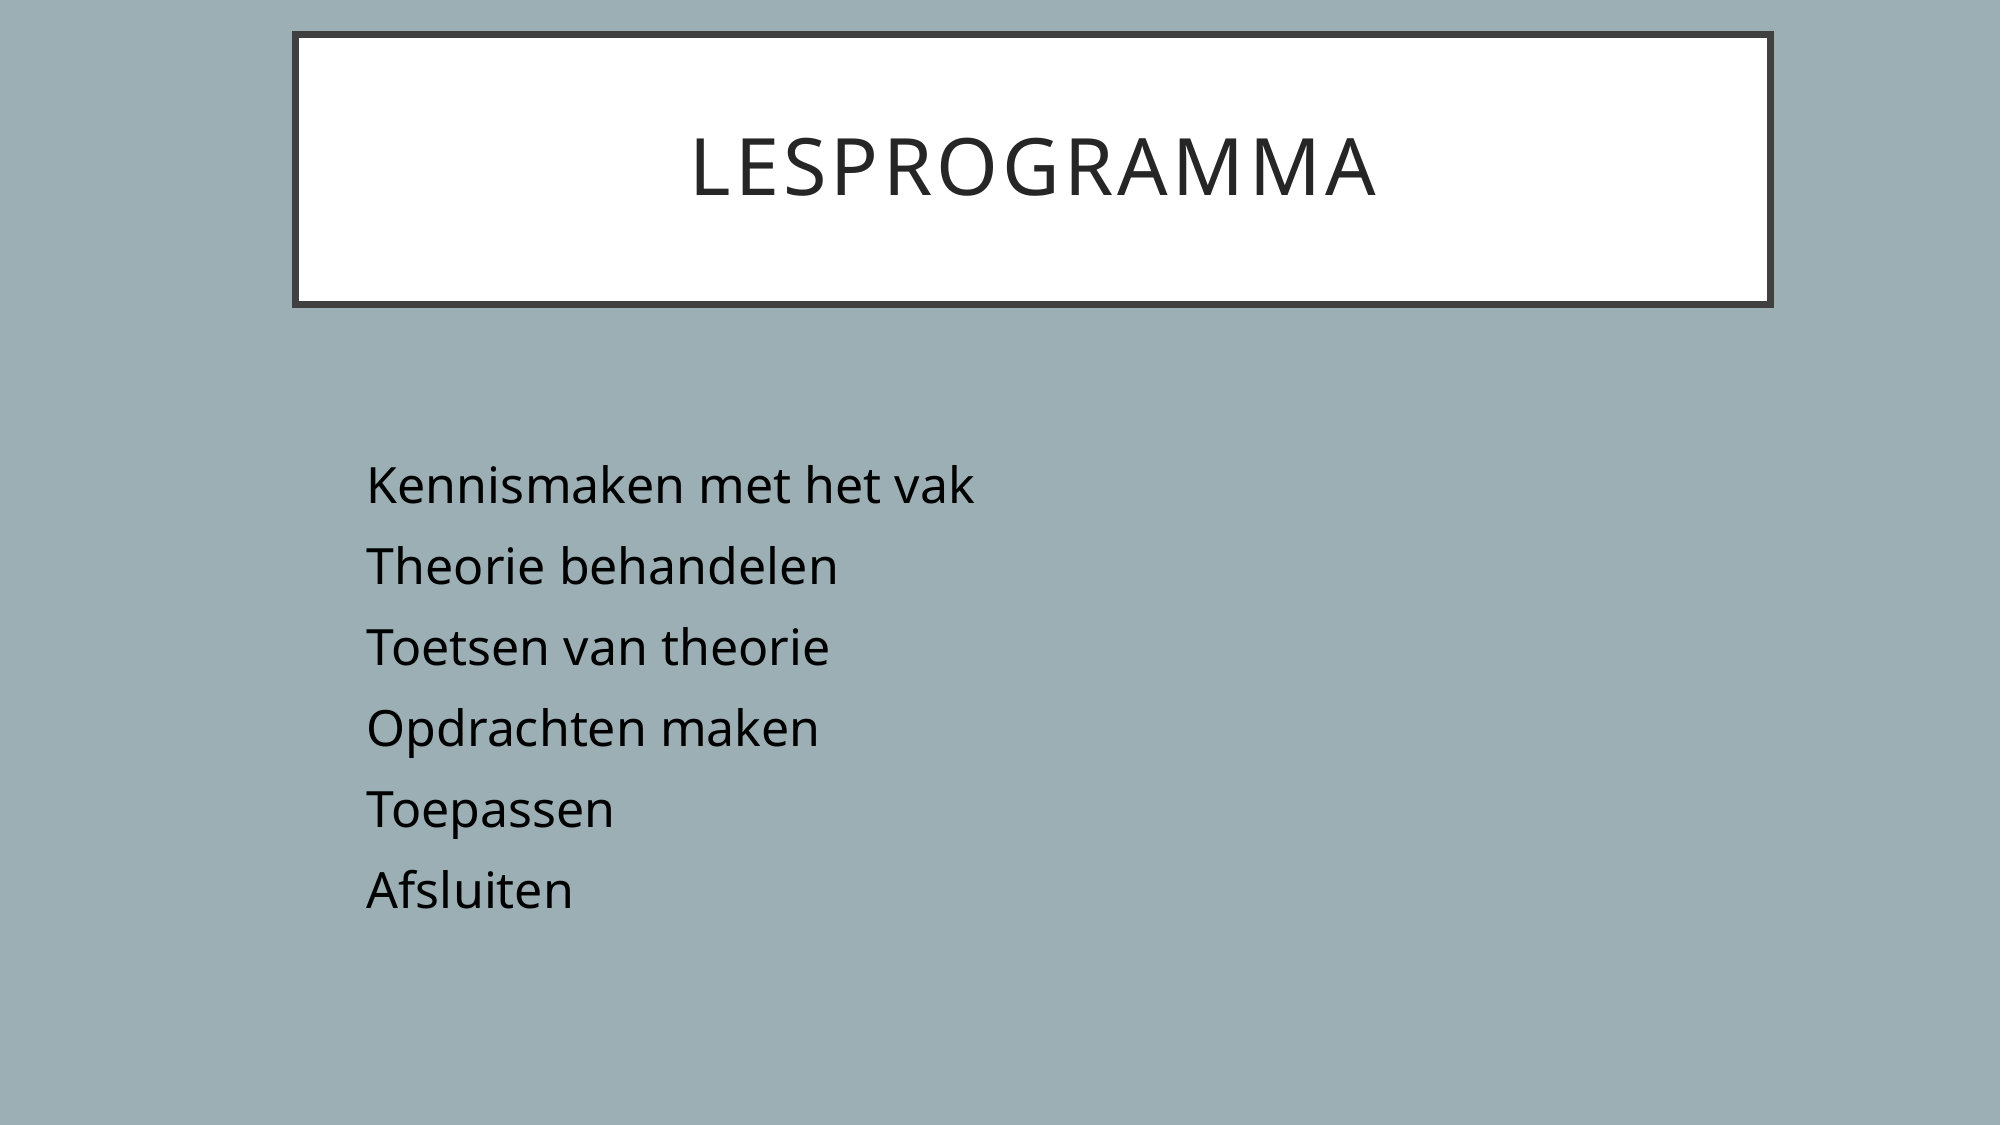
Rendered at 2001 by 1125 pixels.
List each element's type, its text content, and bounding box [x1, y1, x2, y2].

subtitle Kennismaken met het vak Theorie behandelen Toetsen van theorie Opdrachten maken Toepassen Afsluiten [295, 304, 1771, 1059]
title Lesprogramma [292, 31, 1774, 308]
